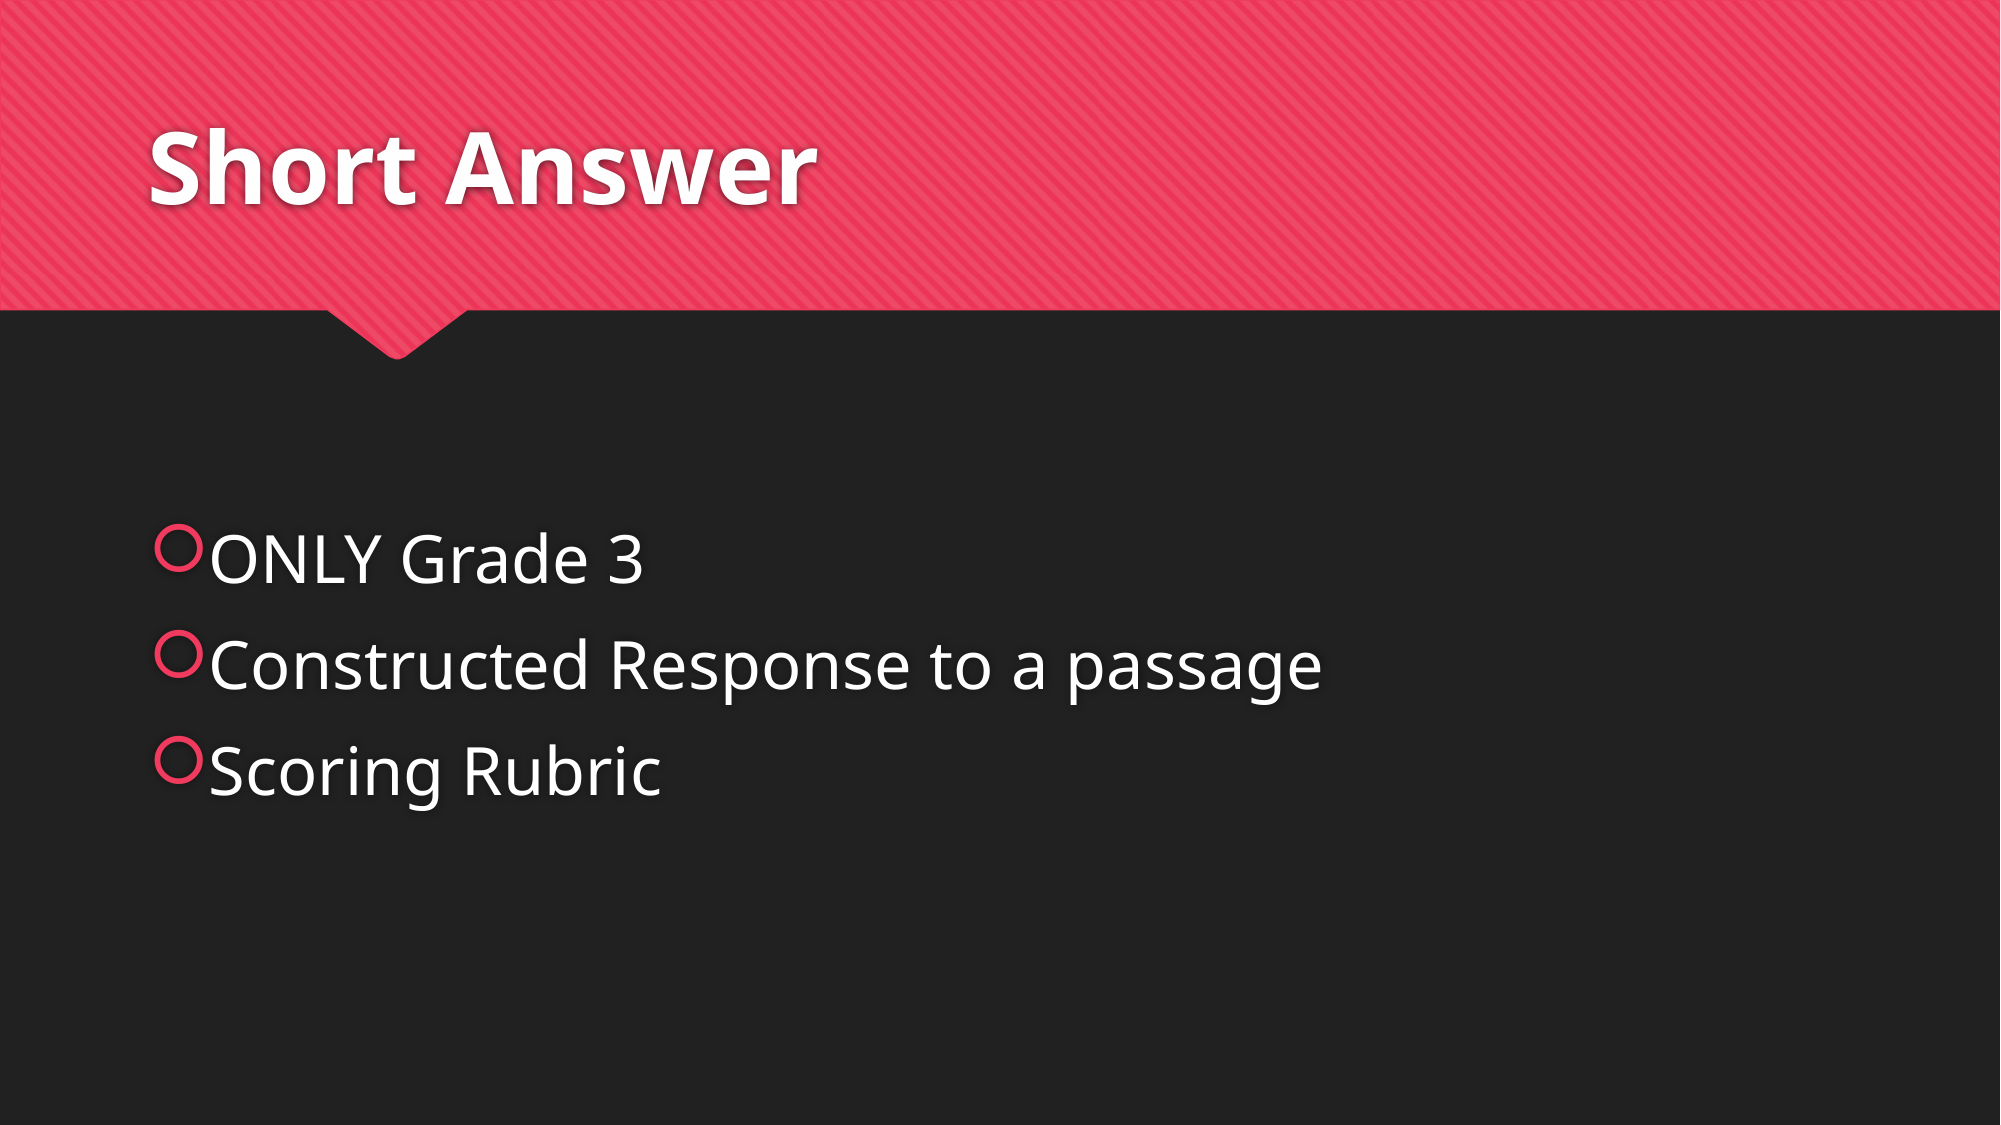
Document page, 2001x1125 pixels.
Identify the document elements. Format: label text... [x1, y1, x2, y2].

list ONLY Grade 3 Constructed Response to a passage Scoring Rubric [134, 364, 1866, 962]
title Short Answer [132, 73, 1915, 233]
